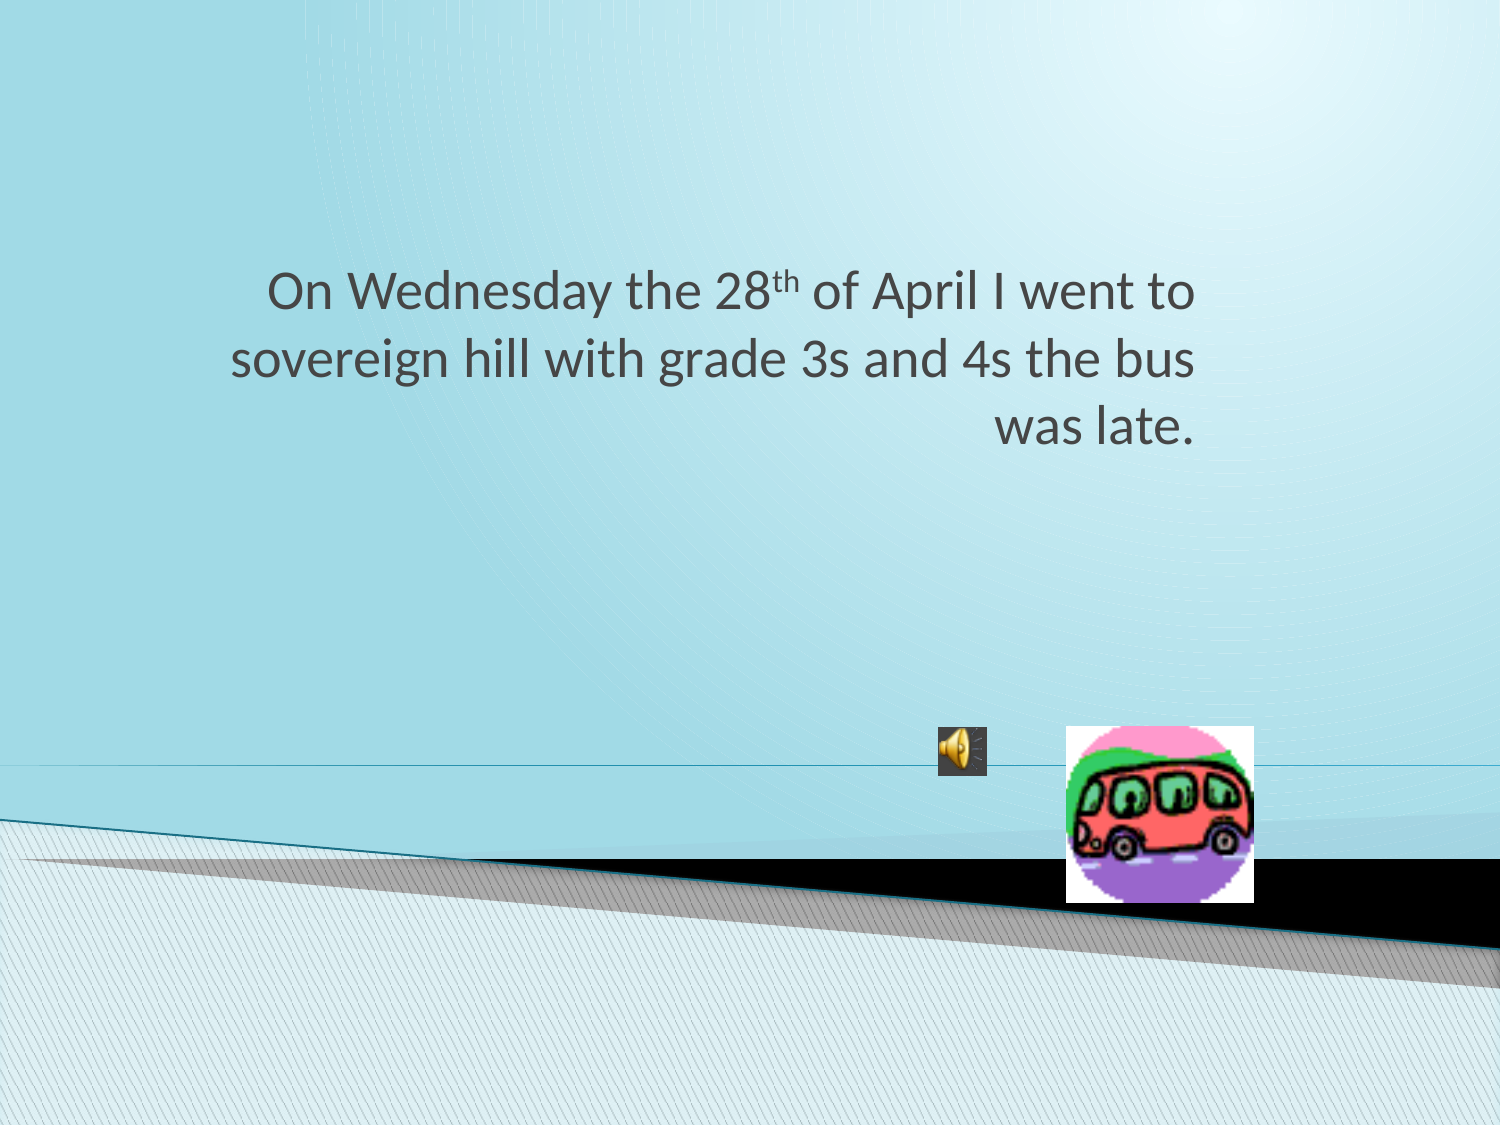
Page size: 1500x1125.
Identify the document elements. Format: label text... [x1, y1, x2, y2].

subtitle On Wednesday the 28th of April I went to sovereign hill with grade 3s and 4s the bus was late. [164, 246, 1214, 598]
picture [937, 726, 988, 777]
picture [1066, 726, 1254, 903]
